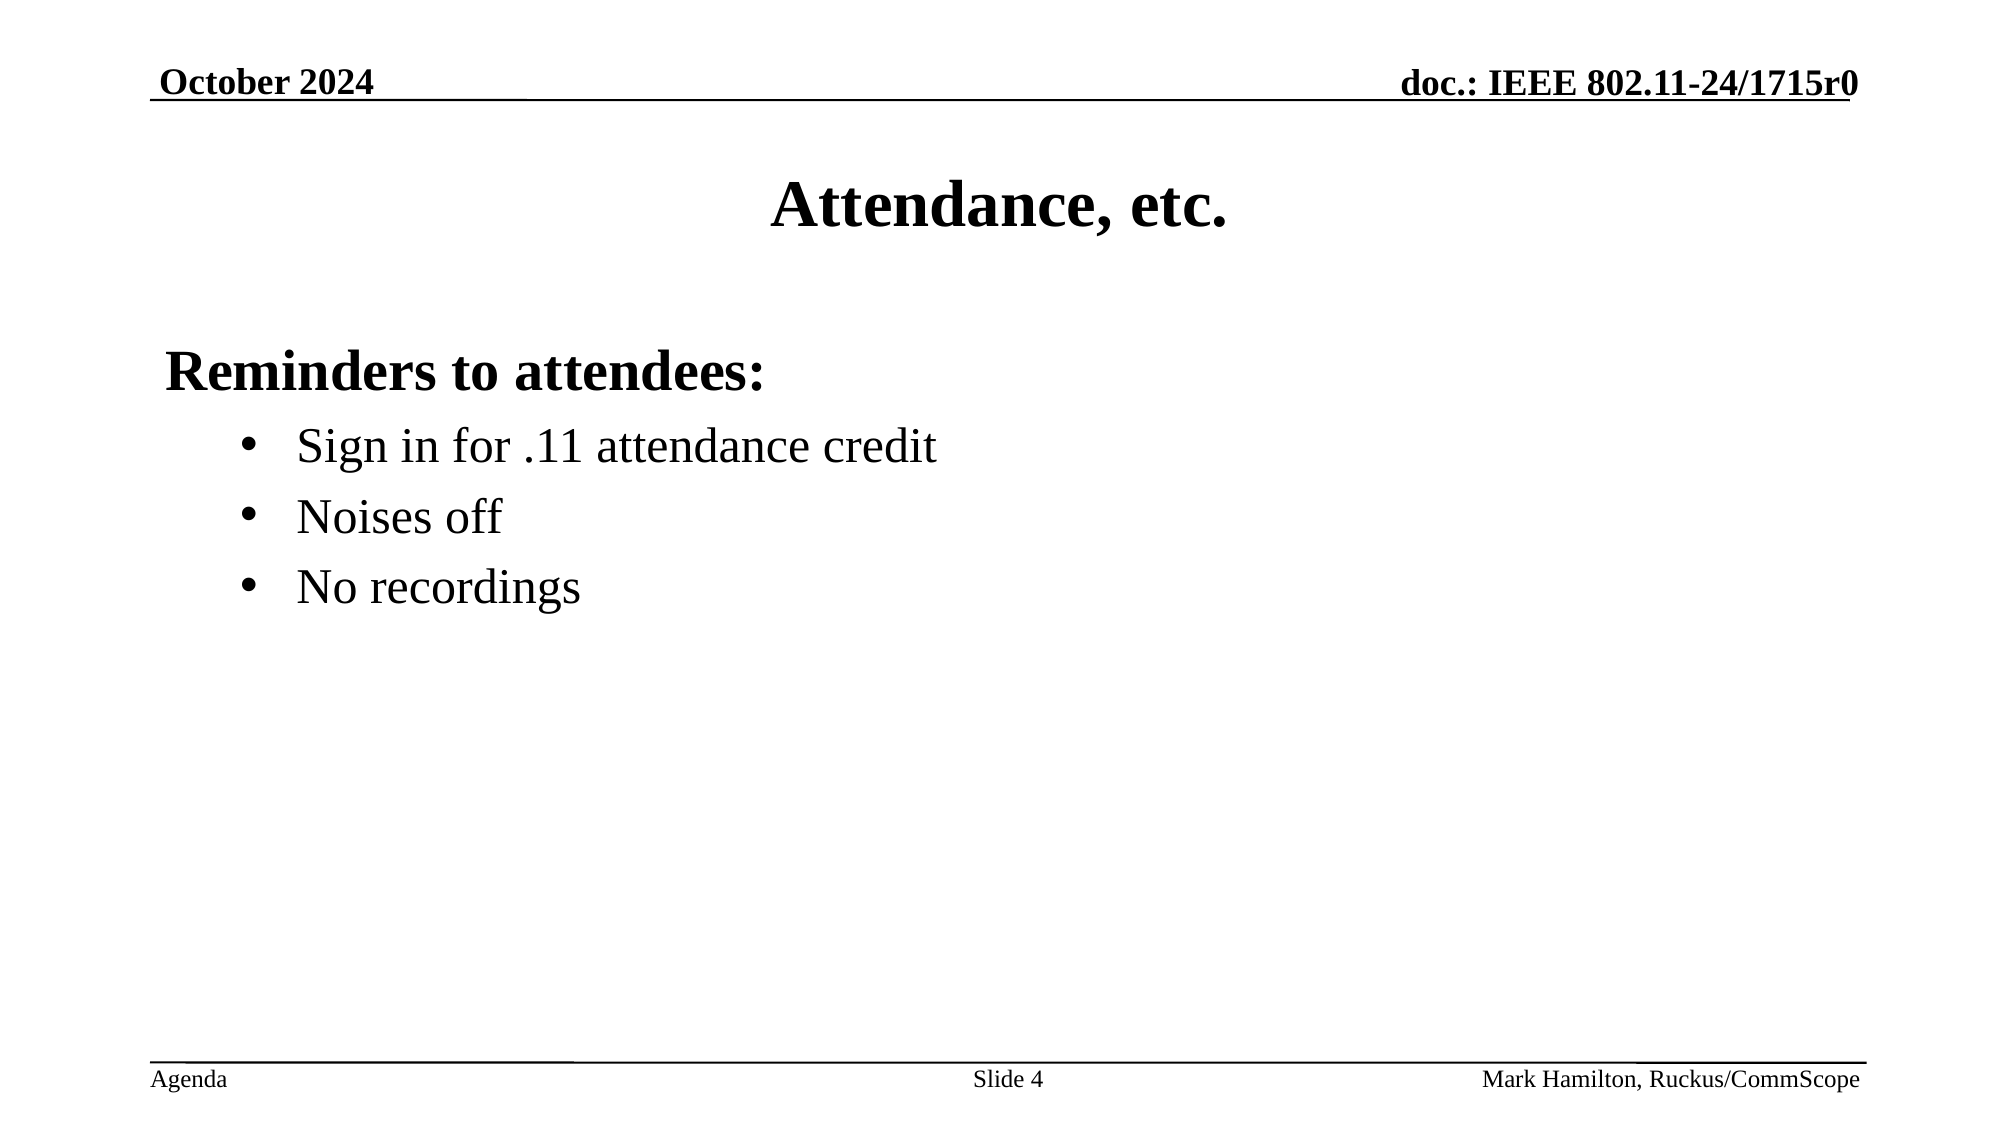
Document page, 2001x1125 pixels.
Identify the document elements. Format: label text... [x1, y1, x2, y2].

list Reminders to attendees: Sign in for .11 attendance credit Noises off No recordings [149, 324, 1850, 1000]
slide_number Slide 4 [950, 1061, 1067, 1123]
title Attendance, etc. [149, 112, 1850, 288]
